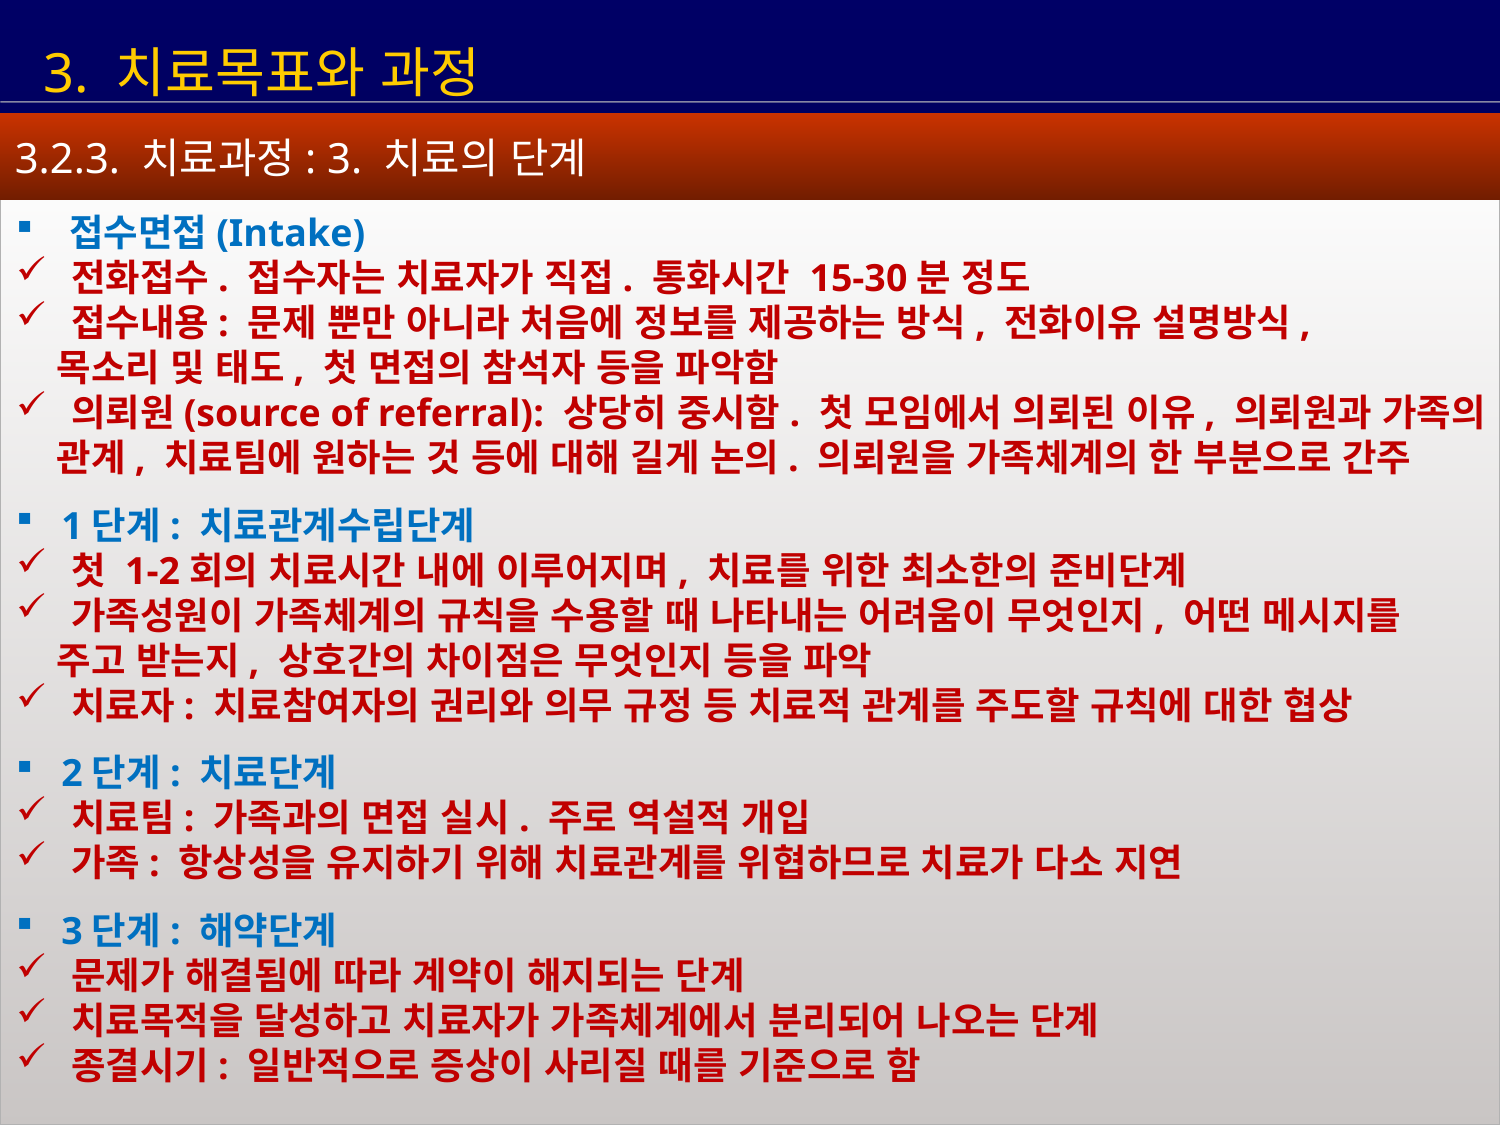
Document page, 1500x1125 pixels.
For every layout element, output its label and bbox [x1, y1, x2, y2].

text_box [0, 30, 1500, 1125]
